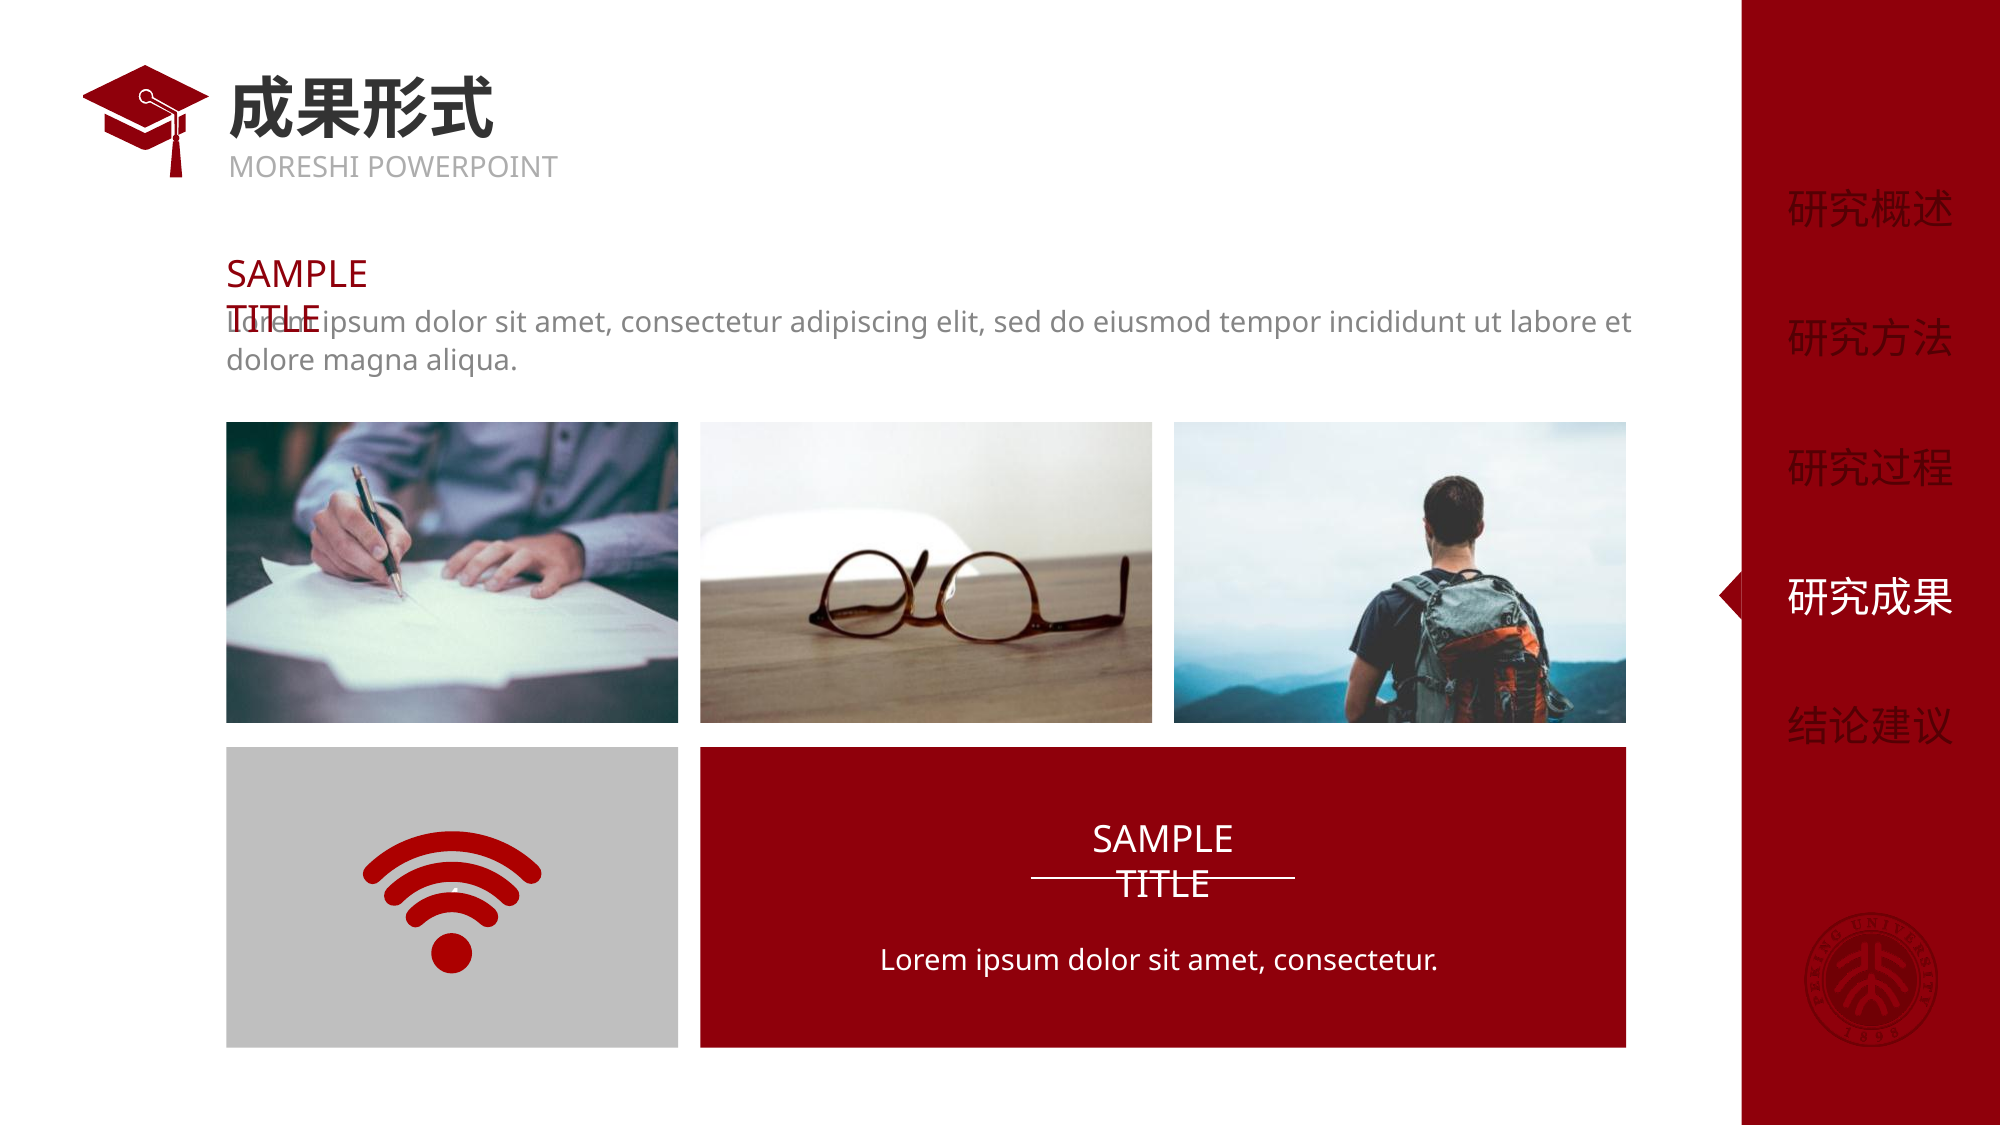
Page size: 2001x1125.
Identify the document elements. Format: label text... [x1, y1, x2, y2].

text_box Lorem ipsum dolor sit amet, consectetur adipiscing elit, sed do eiusmod tempor incididunt ut labore et dolore magna aliqua. [211, 292, 1648, 384]
title 成果形式 [213, 55, 1077, 168]
picture [226, 422, 679, 723]
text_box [361, 819, 543, 976]
picture [1804, 912, 1938, 1047]
text_box SAMPLE TITLE [1030, 807, 1296, 878]
picture [1174, 422, 1626, 723]
text_box [699, 746, 1627, 1049]
text_box 4 [225, 746, 679, 1049]
text_box SAMPLE TITLE [1030, 879, 1296, 913]
text_box Lorem ipsum dolor sit amet, consectetur. [781, 930, 1545, 984]
picture [700, 422, 1153, 723]
text_box SAMPLE TITLE [211, 242, 477, 348]
